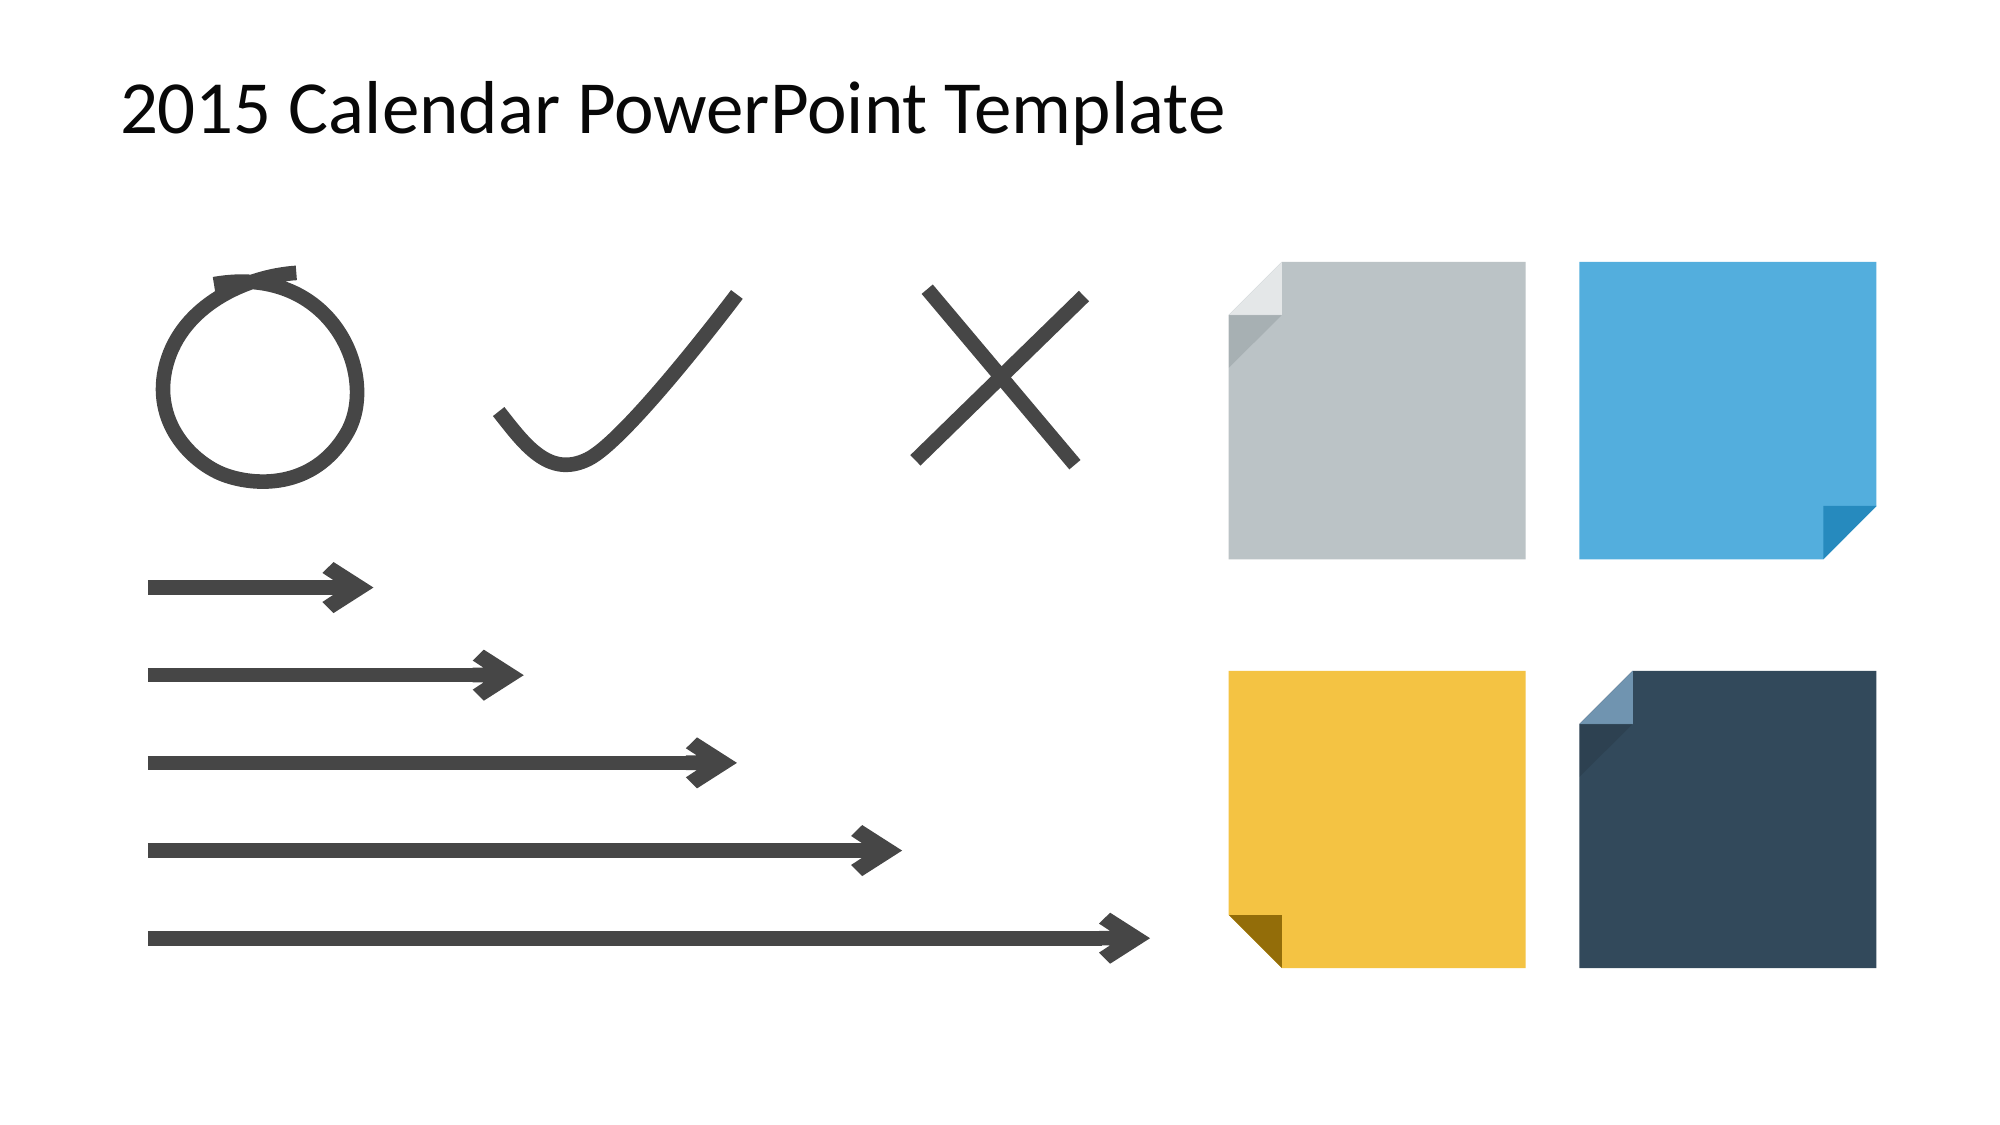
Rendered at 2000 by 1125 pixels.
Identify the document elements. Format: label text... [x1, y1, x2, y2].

text_box [497, 293, 739, 467]
title 2015 Calendar PowerPoint Template [99, 45, 1900, 162]
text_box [1228, 261, 1526, 560]
text_box [160, 270, 360, 484]
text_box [1579, 261, 1877, 560]
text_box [1228, 670, 1526, 969]
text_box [1579, 670, 1877, 969]
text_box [915, 288, 1085, 465]
